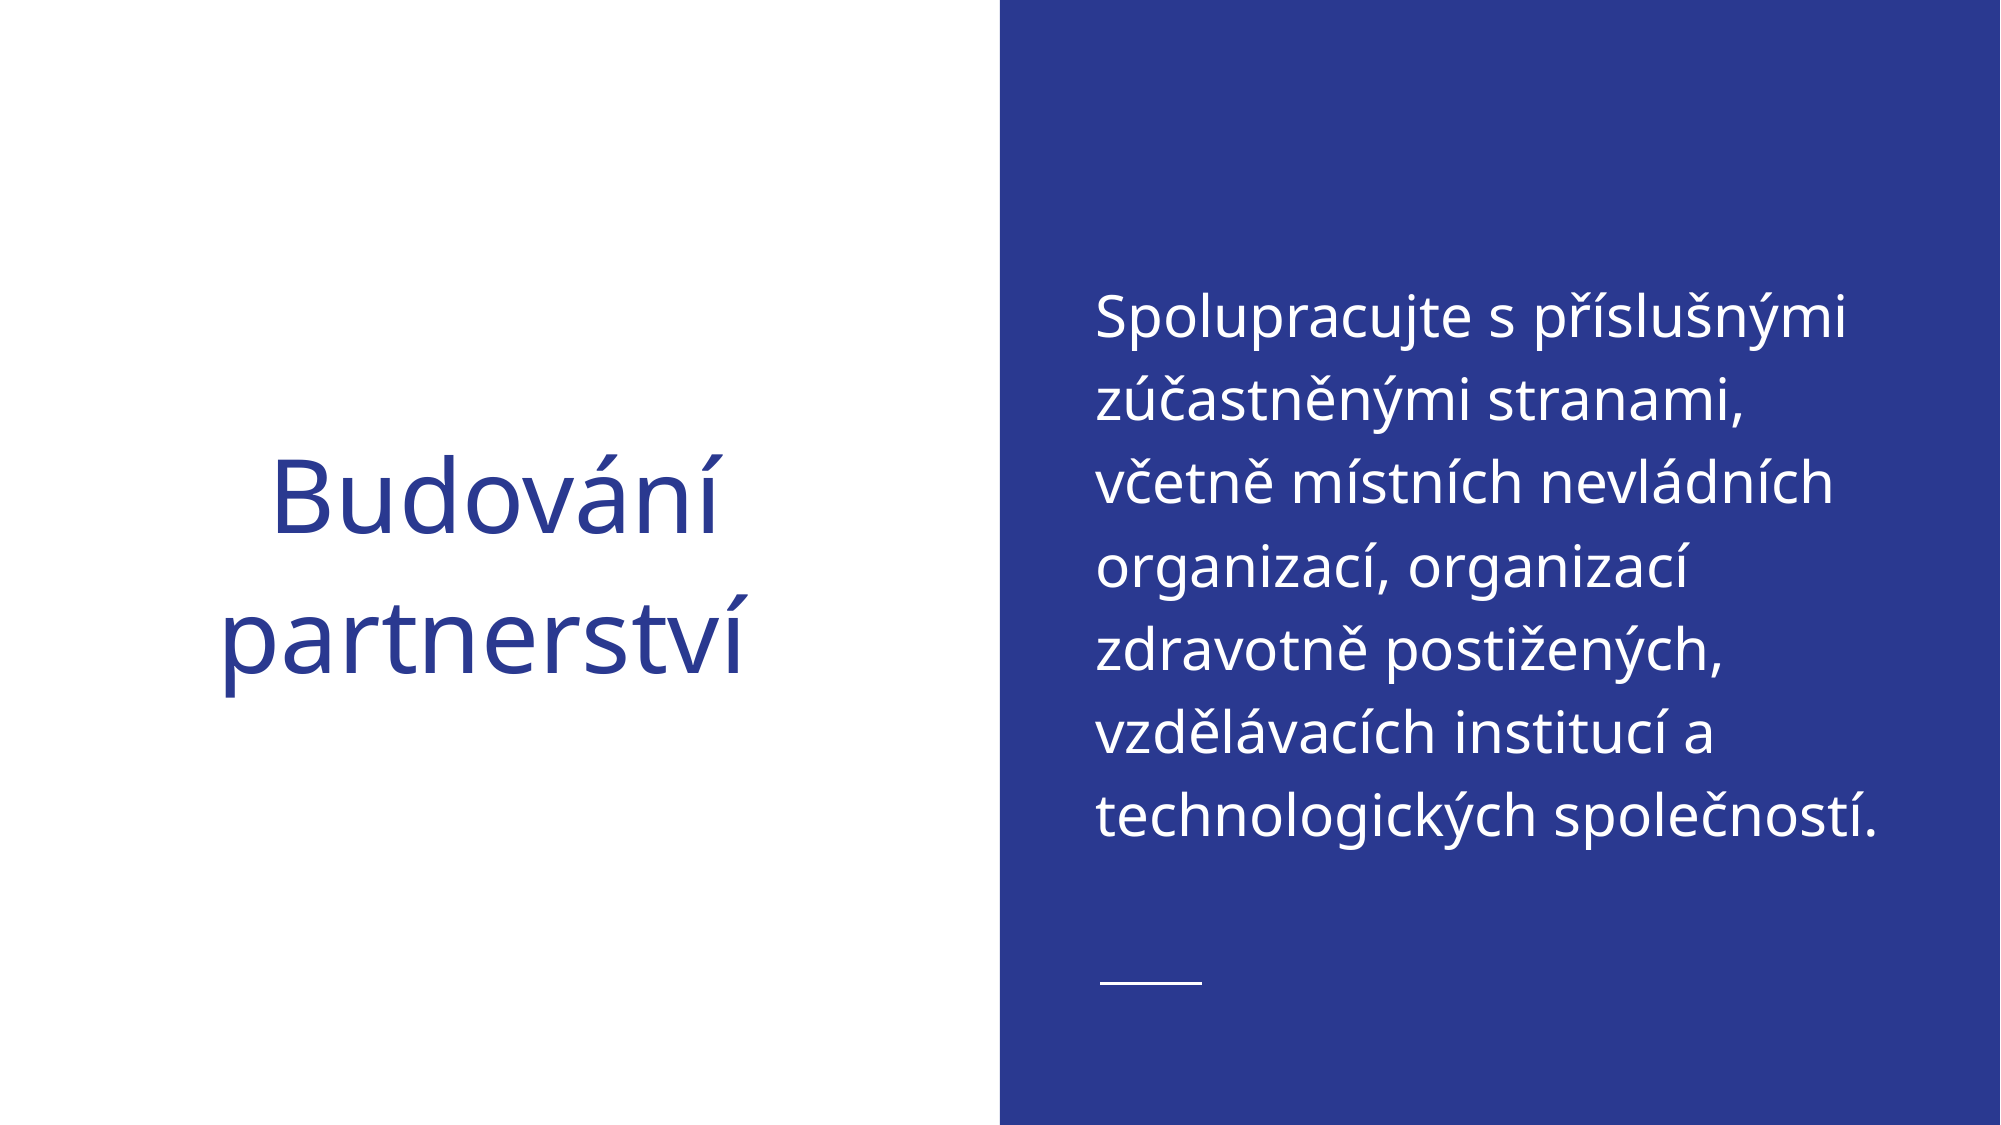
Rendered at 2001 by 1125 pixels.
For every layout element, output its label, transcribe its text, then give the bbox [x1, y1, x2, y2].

list Spolupracujte s příslušnými zúčastněnými stranami, včetně místních nevládních organizací, organizací zdravotně postižených, vzdělávacích institucí a technologických společností. [1080, 158, 1920, 967]
title Budování partnerství [53, 414, 939, 711]
